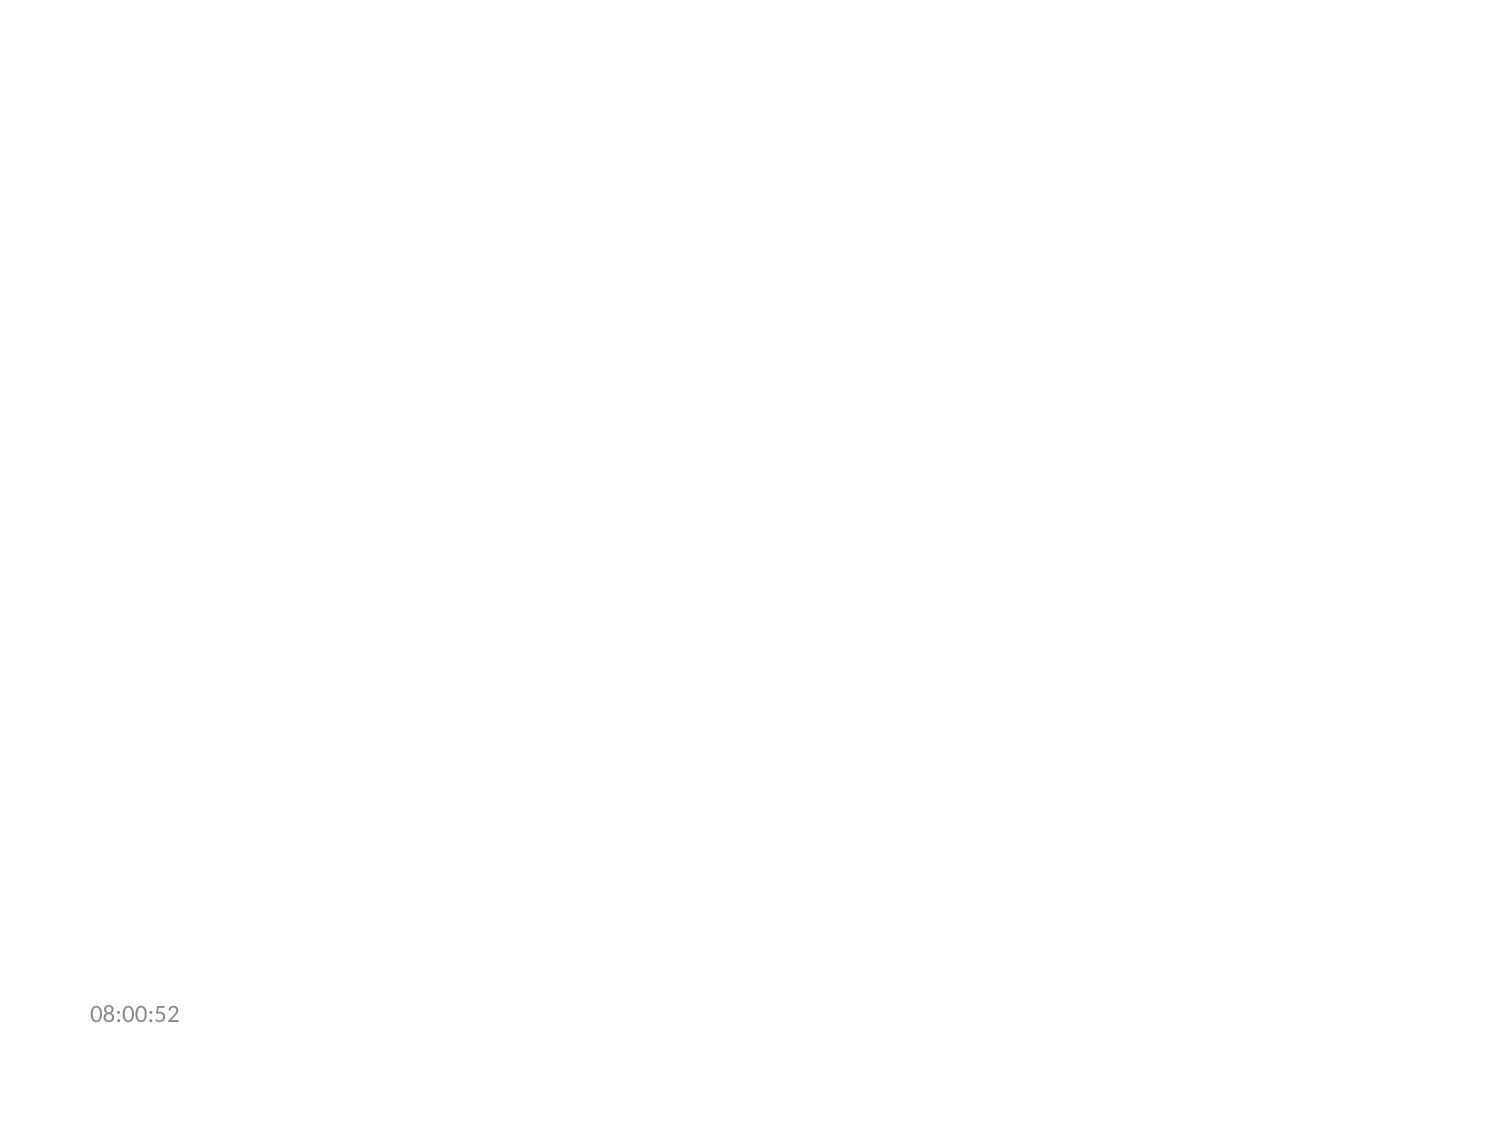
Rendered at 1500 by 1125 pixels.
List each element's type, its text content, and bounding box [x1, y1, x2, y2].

text_box 15:35:09 [75, 982, 425, 1043]
